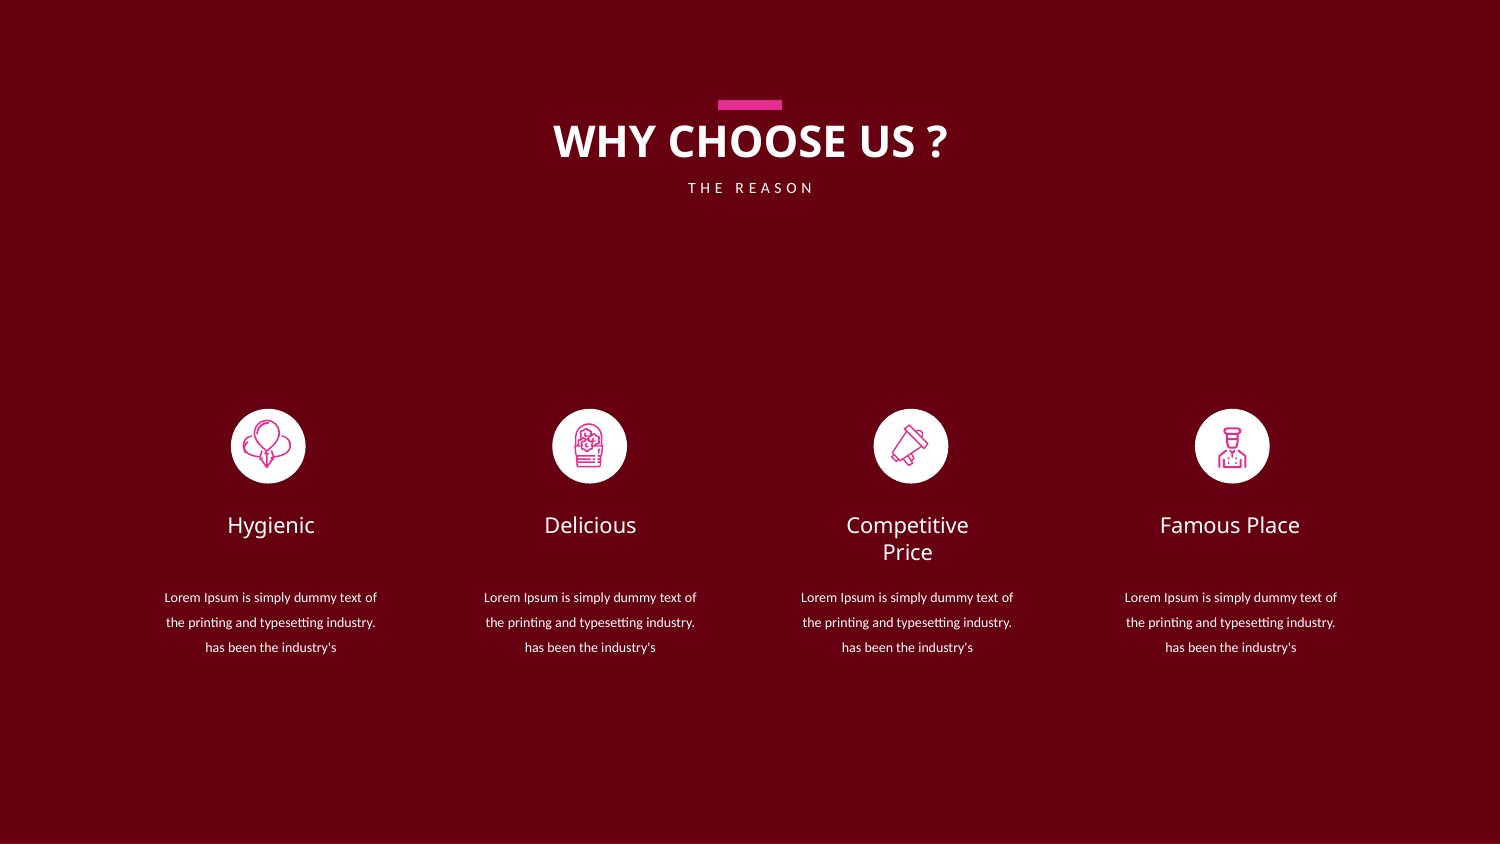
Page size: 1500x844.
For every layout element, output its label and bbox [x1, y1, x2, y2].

picture [0, 0, 1500, 844]
text_box [230, 408, 306, 484]
text_box [873, 408, 949, 484]
text_box [1194, 408, 1270, 484]
text_box [552, 408, 628, 484]
